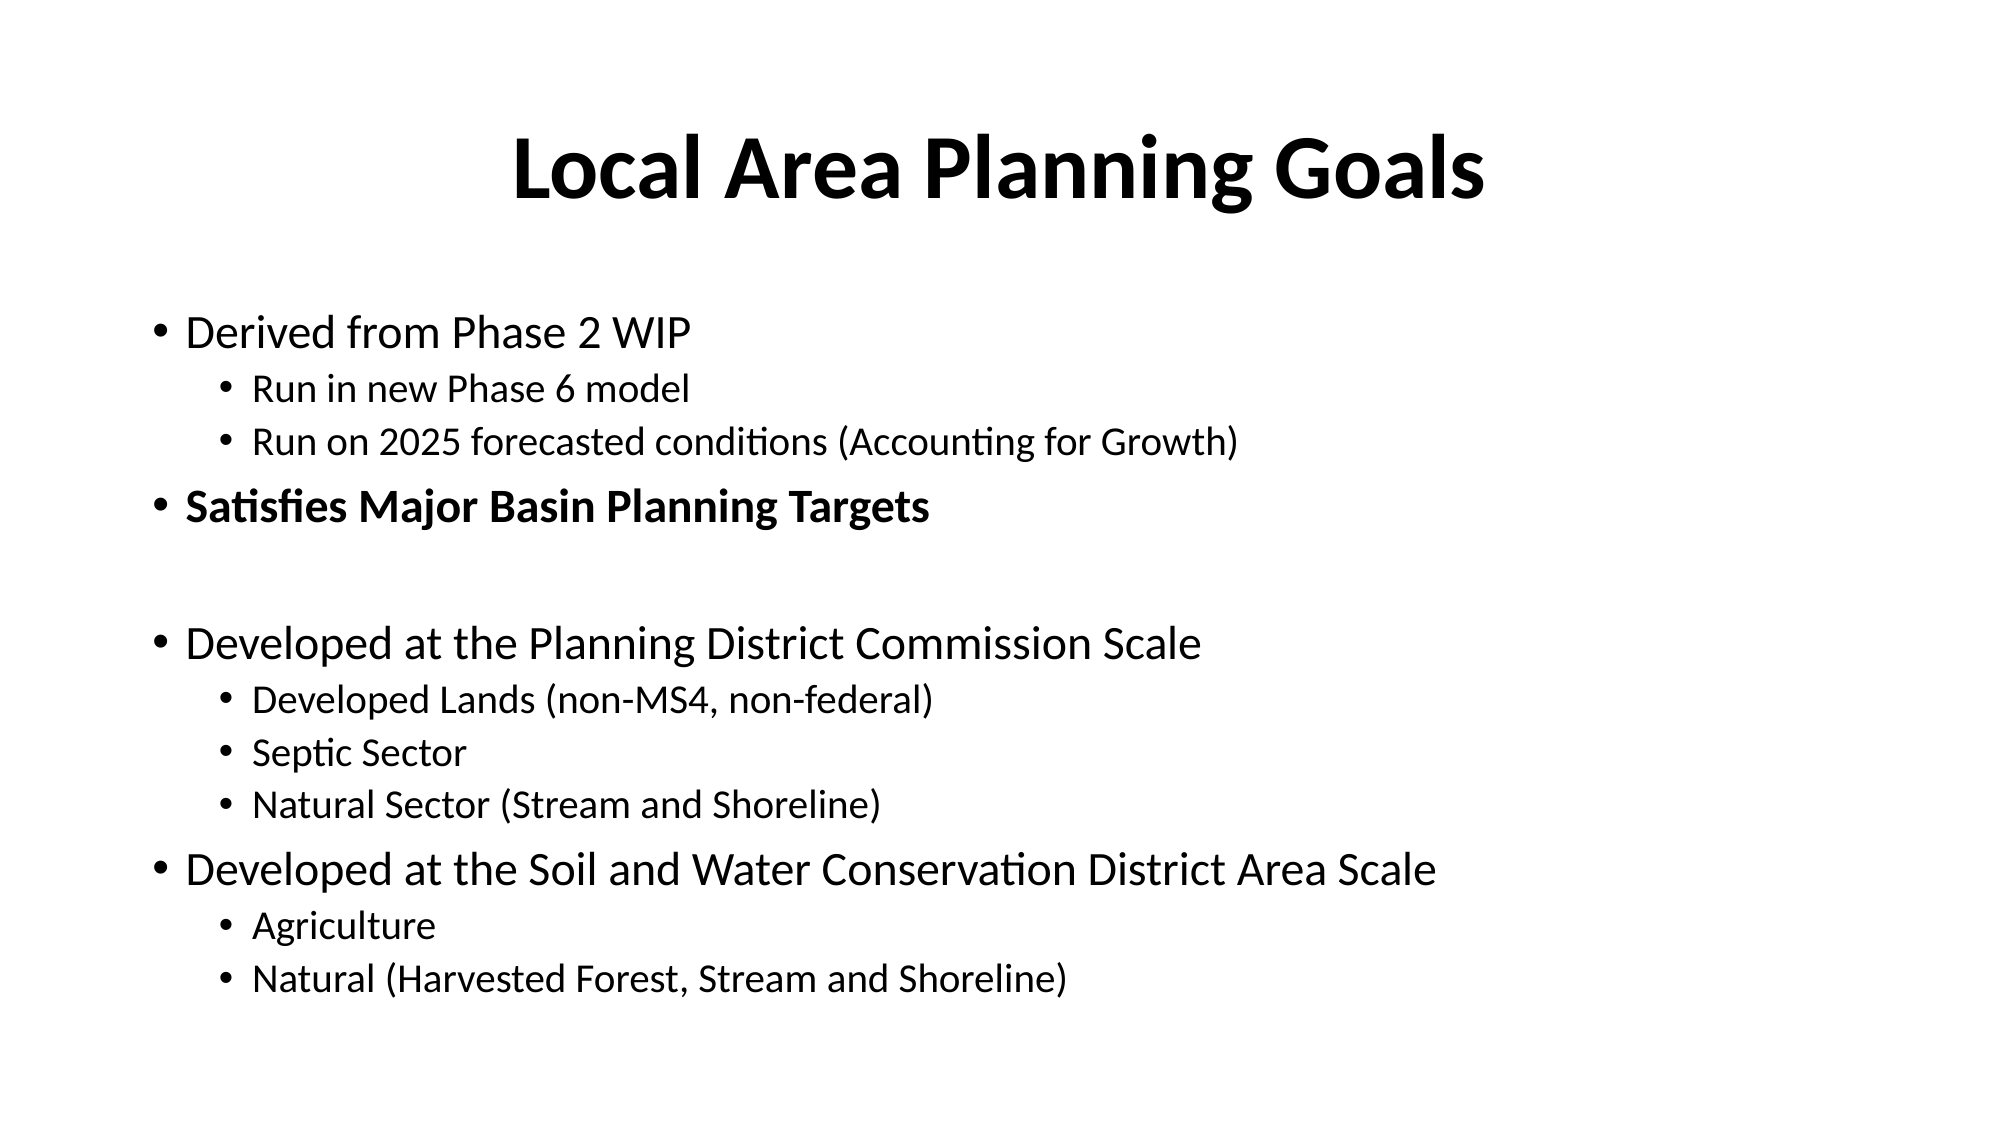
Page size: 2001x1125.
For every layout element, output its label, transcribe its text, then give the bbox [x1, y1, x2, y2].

title Local Area Planning Goals [137, 59, 1863, 278]
list Derived from Phase 2 WIP Run in new Phase 6 model Run on 2025 forecasted conditions (Accounting for Growth) Satisfies Major Basin Planning Targets Developed at the Planning District Commission Scale Developed Lands (non-MS4, non-federal) Septic Sector Natural Sector (Stream and Shoreline) Developed at the Soil and Water Conservation District Area Scale Agriculture Natural (Harvested Forest, Stream and Shoreline) [137, 299, 1863, 1014]
